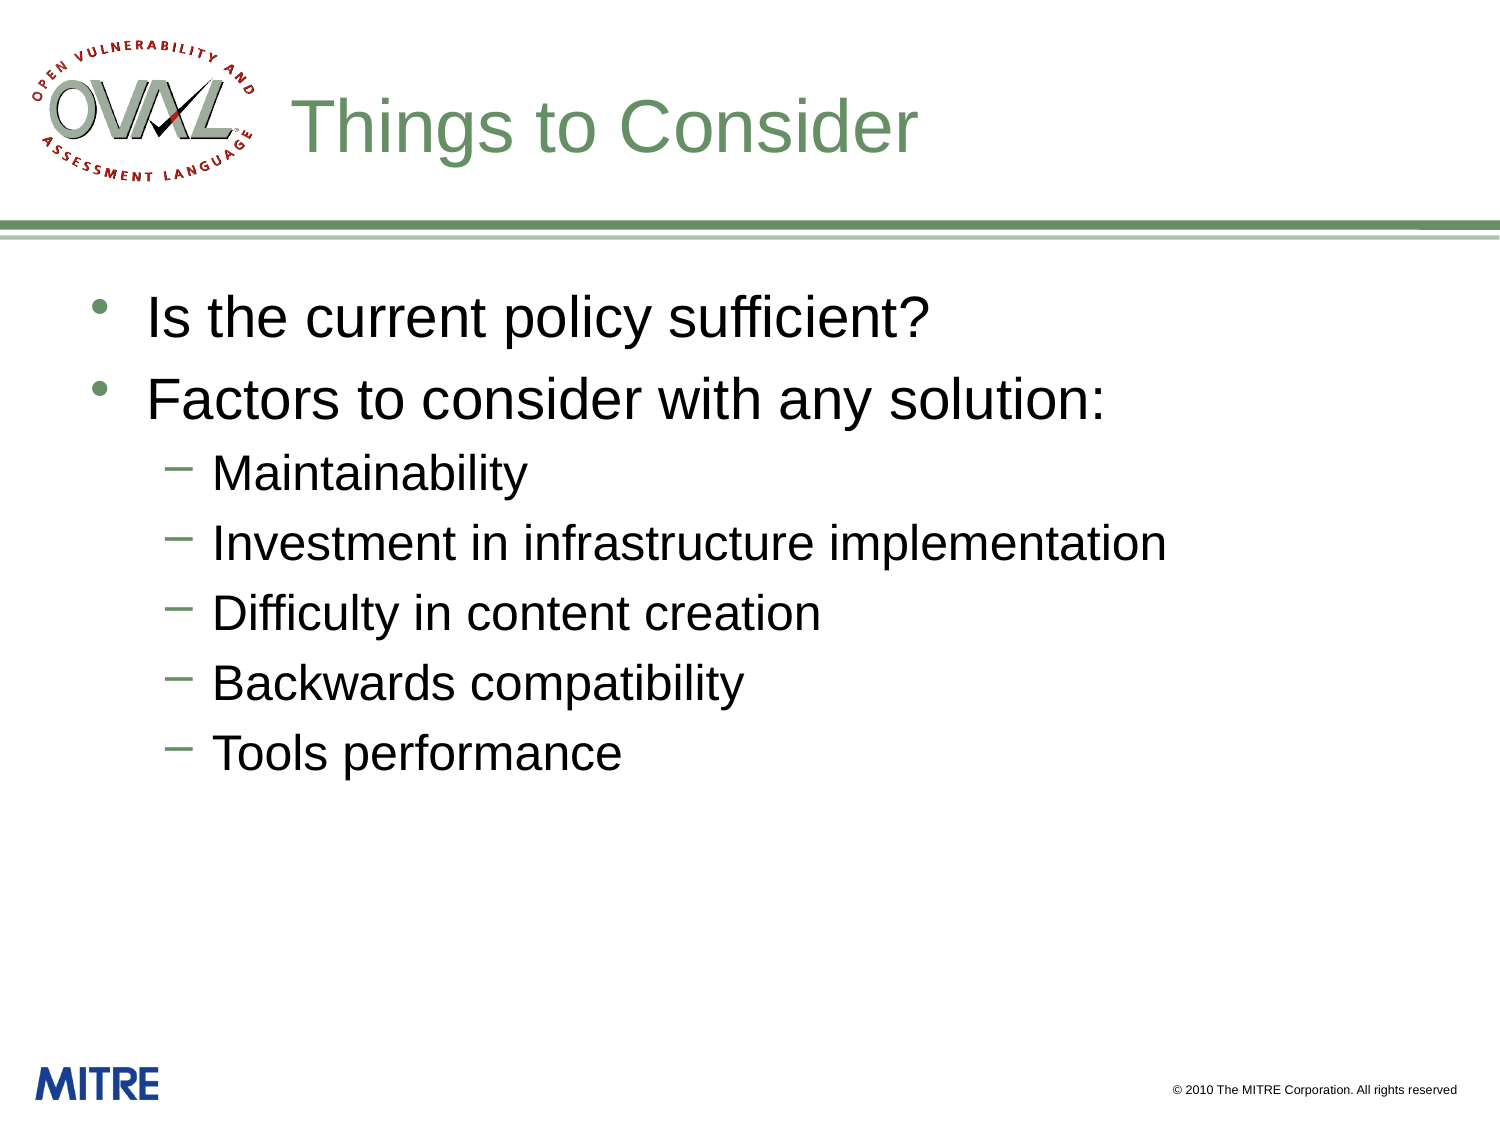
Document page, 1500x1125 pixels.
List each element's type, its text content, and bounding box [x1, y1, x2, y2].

list Is the current policy sufficient? Factors to consider with any solution: Maintainability Investment in infrastructure implementation Difficulty in content creation Backwards compatibility Tools performance [74, 271, 1426, 990]
picture [0, 0, 313, 238]
picture [30, 1064, 163, 1106]
title Things to Consider [274, 44, 1438, 201]
